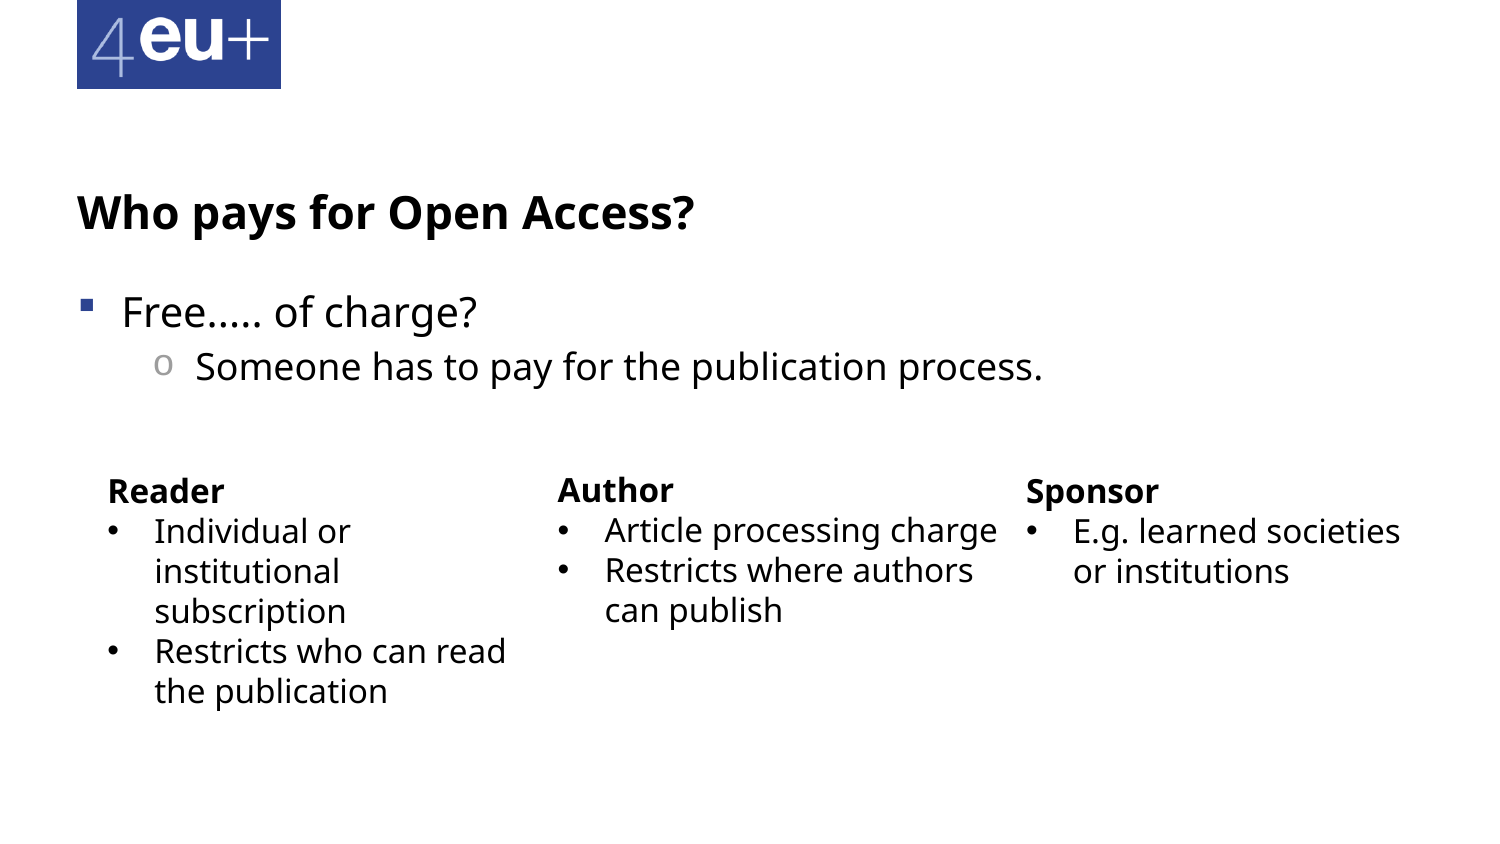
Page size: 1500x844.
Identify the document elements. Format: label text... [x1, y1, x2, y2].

list Free..... of charge? Someone has to pay for the publication process. [62, 277, 1439, 442]
text_box Author​ Article processing charge​ Restricts where authors can publish [542, 462, 1011, 637]
text_box Reader Individual or institutional subscription Restricts who can read the publication [92, 462, 544, 718]
text_box Sponsor E.g. learned societies or institutions [1011, 462, 1439, 643]
picture [77, 0, 281, 89]
title Who pays for Open Access? [62, 176, 1439, 277]
